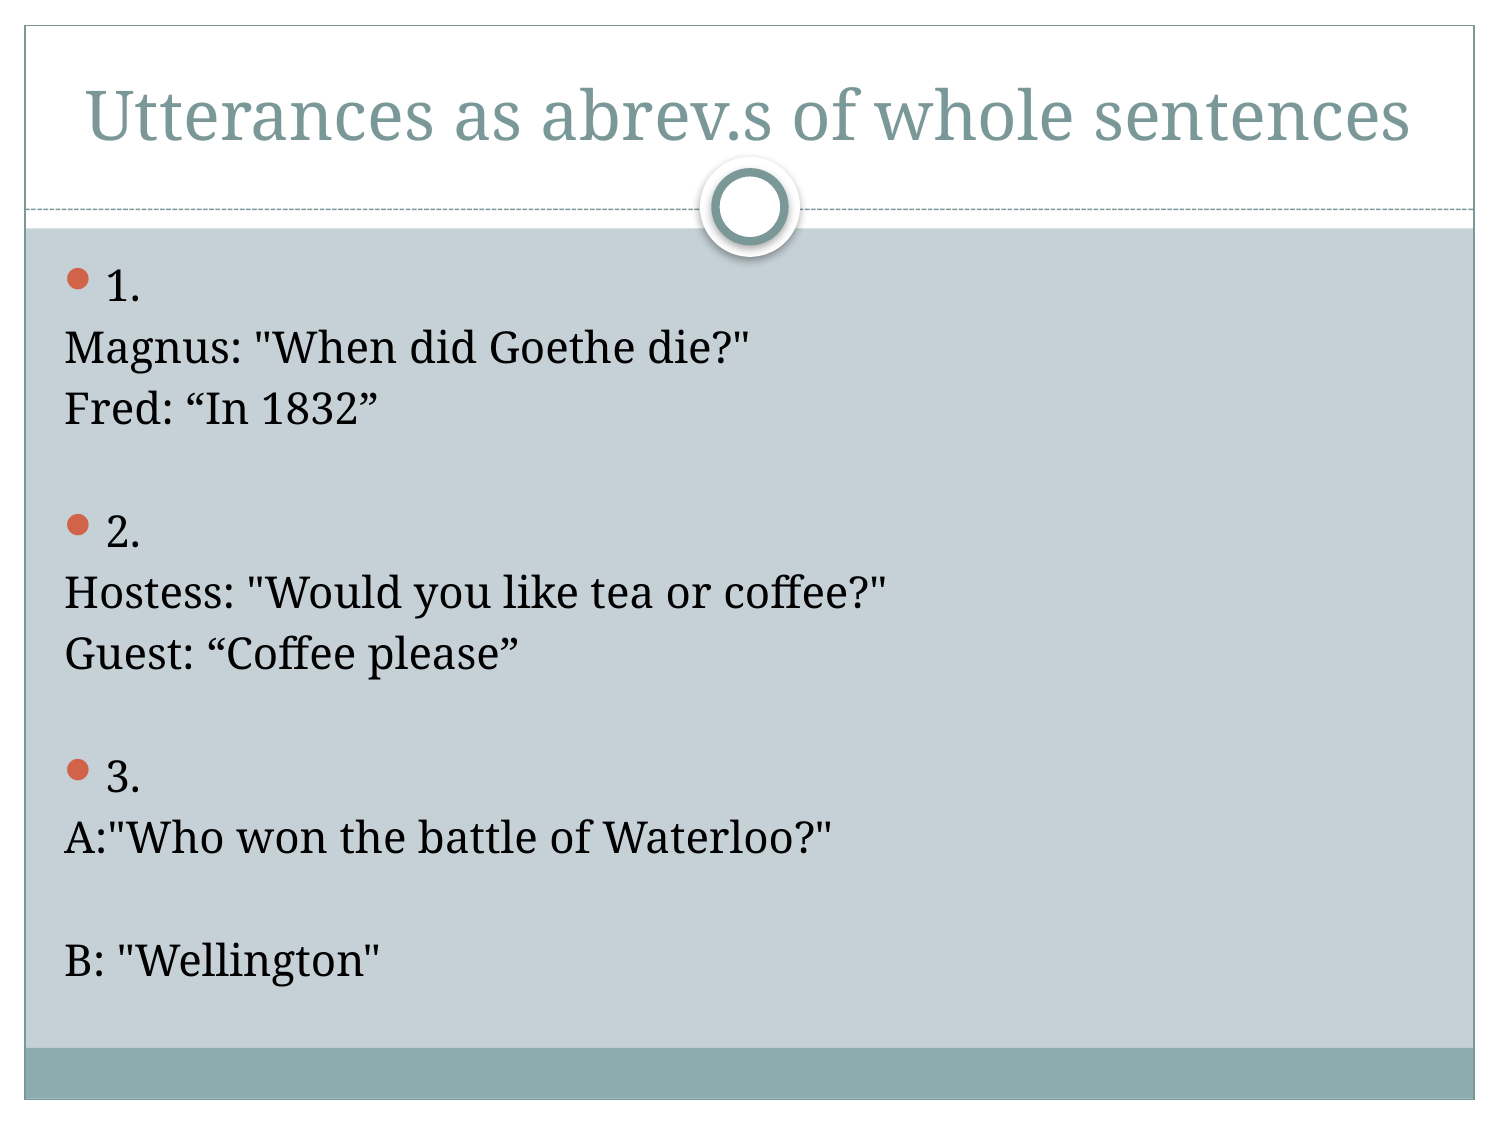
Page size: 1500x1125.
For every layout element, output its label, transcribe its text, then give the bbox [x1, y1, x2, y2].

title Utterances as abrev.s of whole sentences [49, 37, 1450, 162]
list 1. Magnus: "When did Goethe die?" Fred: “In 1832” 2. Hostess: "Would you like tea or coffee?" Guest: “Coffee please” 3. A:"Who won the battle of Waterloo?" B: "Wellington" [49, 250, 1445, 1001]
